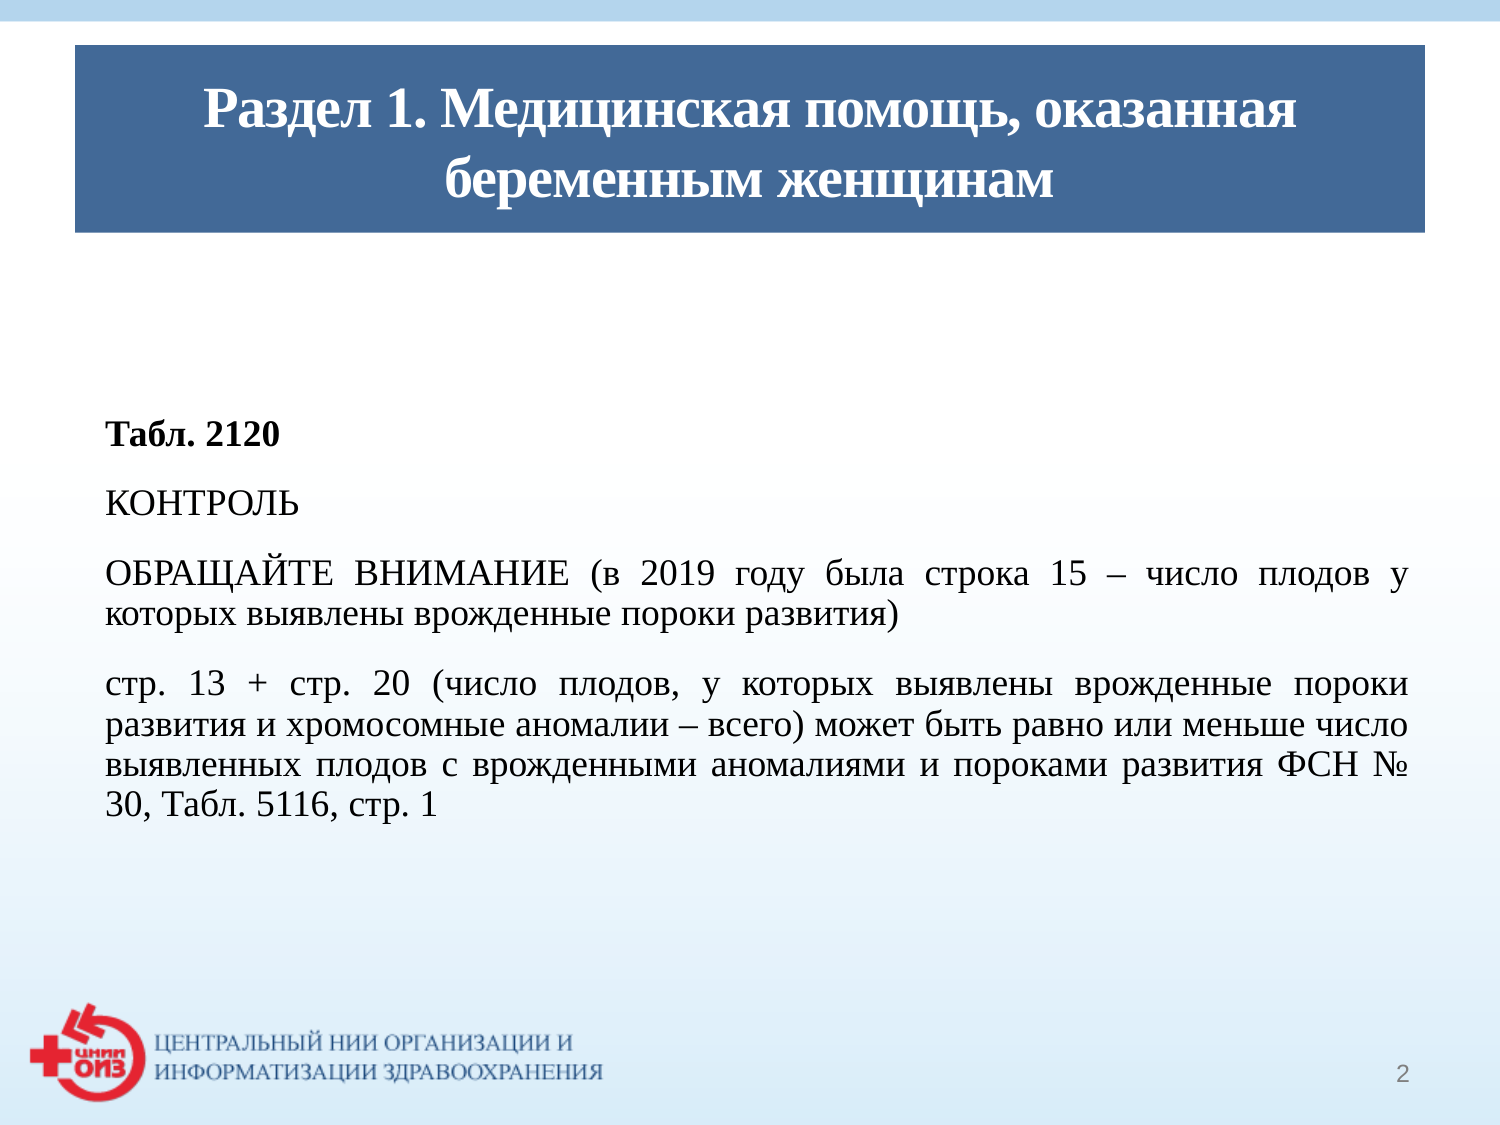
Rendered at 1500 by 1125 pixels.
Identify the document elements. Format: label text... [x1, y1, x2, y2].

picture [0, 0, 1500, 1125]
title Раздел 1. Медицинская помощь, оказанная беременным женщинам [75, 45, 1425, 233]
slide_number 2 [1074, 1042, 1425, 1103]
list Табл. 2120 КОНТРОЛЬ ОБРАЩАЙТЕ ВНИМАНИЕ (в 2019 году была строка 15 – число плодов у которых выявлены врожденные пороки развития) стр. 13 + стр. 20 (число плодов, у которых выявлены врожденные пороки развития и хромосомные аномалии – всего) может быть равно или меньше число выявленных плодов с врожденными аномалиями и пороками развития ФСН № 30, Табл. 5116, стр. 1 [75, 262, 1425, 965]
